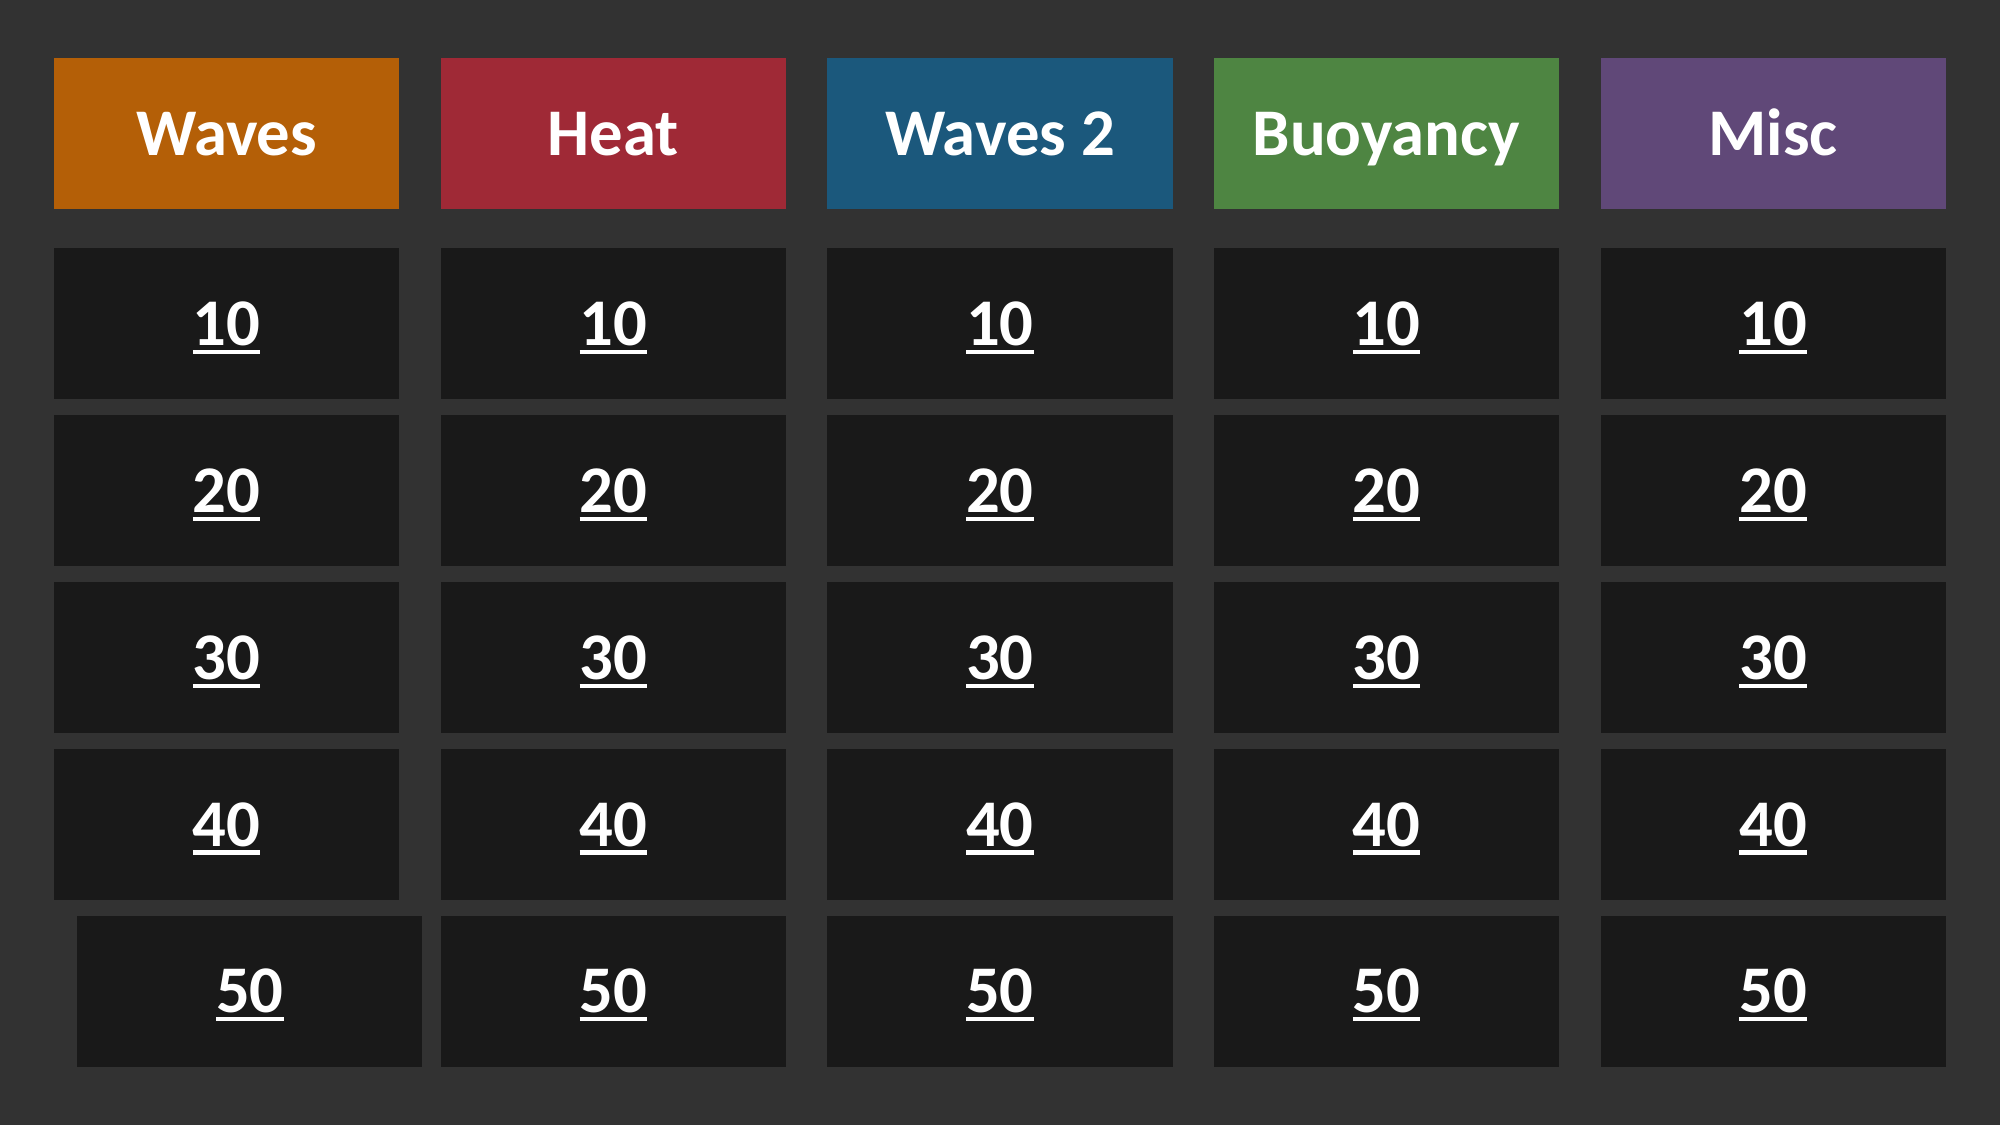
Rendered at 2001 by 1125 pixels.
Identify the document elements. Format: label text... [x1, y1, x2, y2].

list 50 [441, 916, 786, 1067]
list 40 [1601, 749, 1946, 900]
list 30 [1601, 582, 1946, 733]
list 30 [54, 582, 399, 733]
list 30 [827, 582, 1173, 733]
list 10 [54, 248, 399, 399]
list 20 [827, 415, 1173, 566]
list 20 [54, 415, 399, 566]
list Buoyancy [1214, 58, 1559, 209]
list 40 [441, 749, 786, 900]
list 50 [1214, 916, 1559, 1067]
list 10 [1601, 248, 1946, 399]
list 10 [827, 248, 1173, 399]
list 40 [827, 749, 1173, 900]
list 20 [1601, 415, 1946, 566]
list Misc [1601, 58, 1946, 209]
list 20 [441, 415, 786, 566]
list 30 [441, 582, 786, 733]
list 40 [1214, 749, 1559, 900]
list Heat [441, 58, 786, 209]
list 30 [1214, 582, 1559, 733]
list 50 [77, 916, 422, 1067]
list 10 [1214, 248, 1559, 399]
list 50 [827, 916, 1173, 1067]
list 10 [441, 248, 786, 399]
list 50 [1601, 916, 1946, 1067]
list Waves 2 [827, 58, 1173, 209]
list Waves [54, 58, 399, 209]
list 40 [54, 749, 399, 900]
list 20 [1214, 415, 1559, 566]
